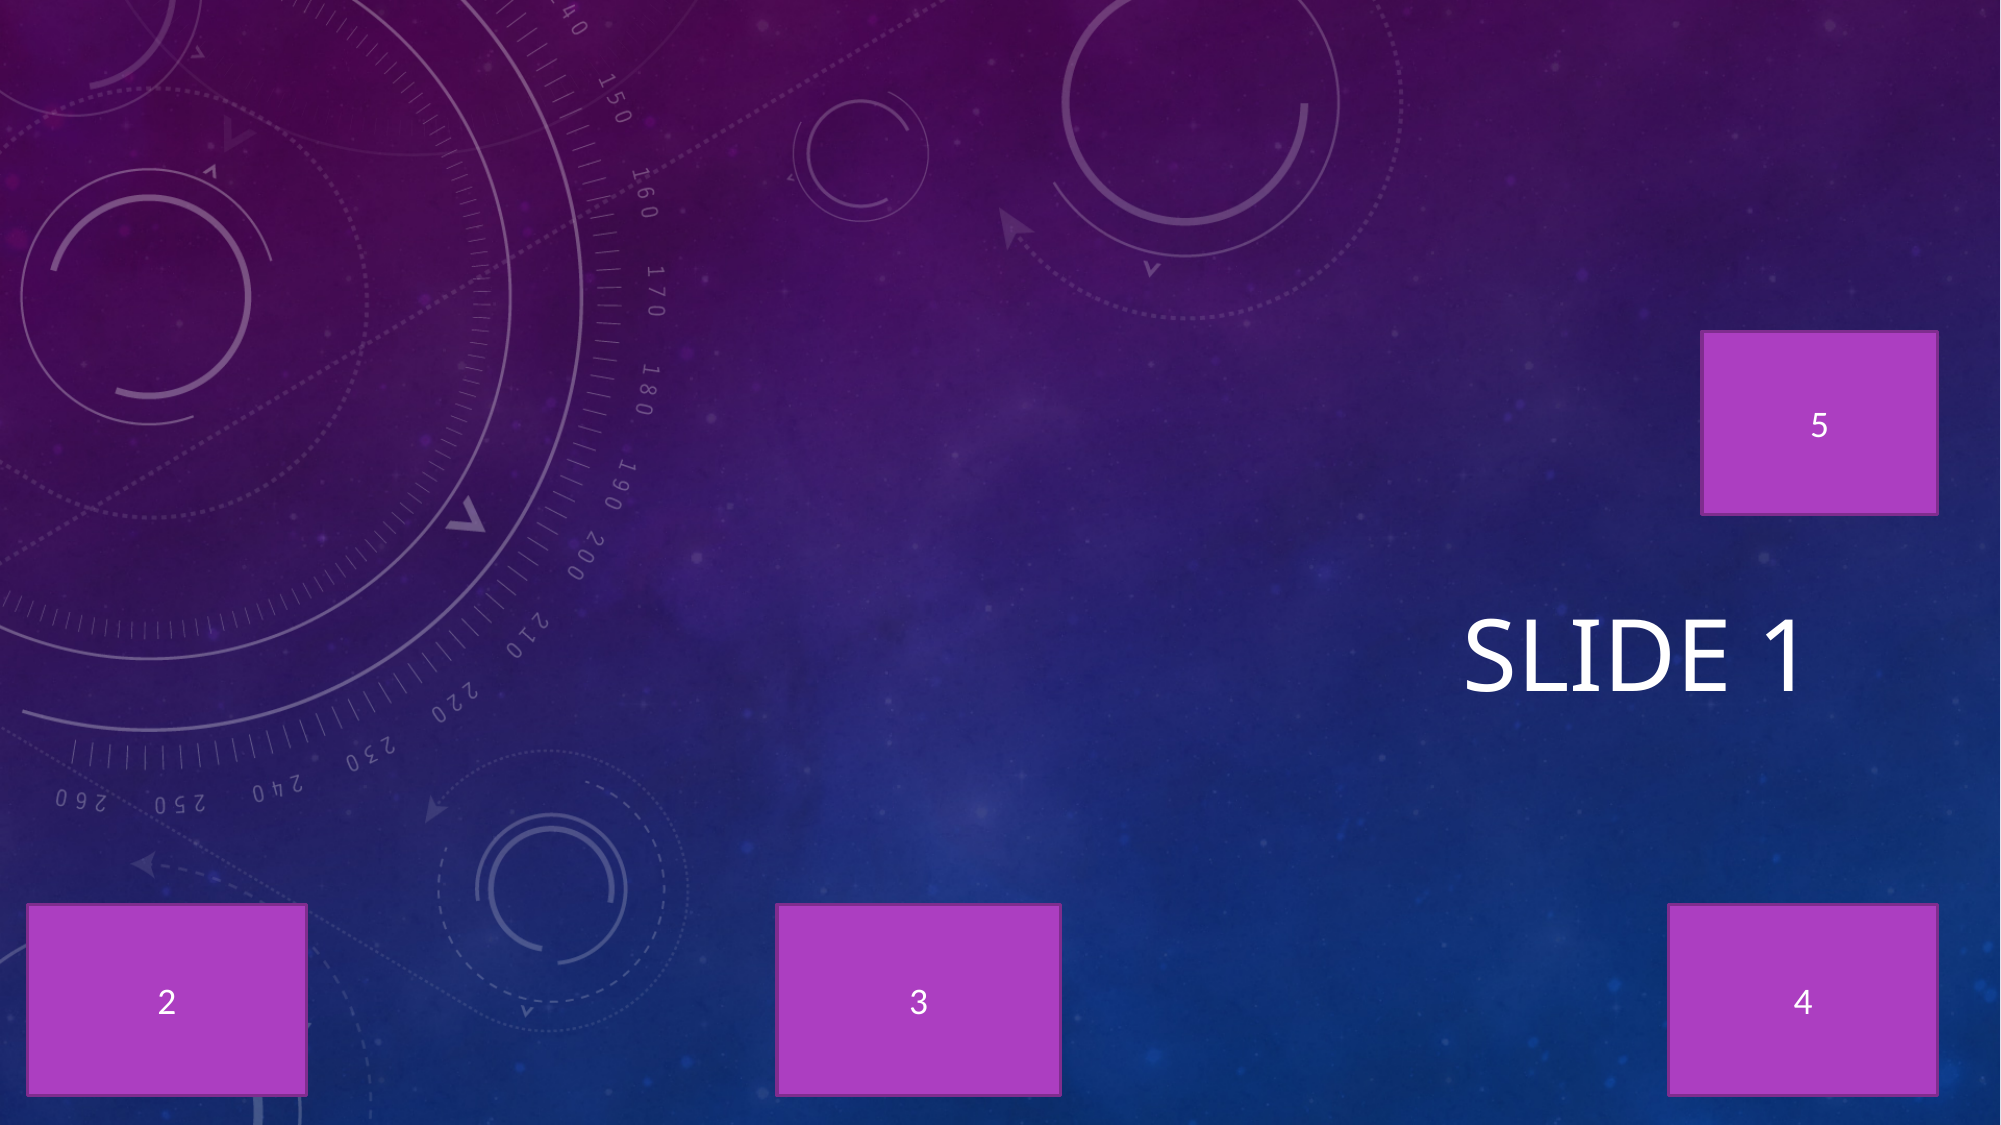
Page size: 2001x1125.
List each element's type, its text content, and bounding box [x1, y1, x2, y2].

text_box 4 [1667, 903, 1939, 1097]
text_box 2 [26, 903, 308, 1097]
title Slide 1 [650, 322, 1831, 720]
text_box 5 [1700, 330, 1939, 516]
text_box 3 [775, 903, 1062, 1097]
picture [0, 0, 2001, 1125]
